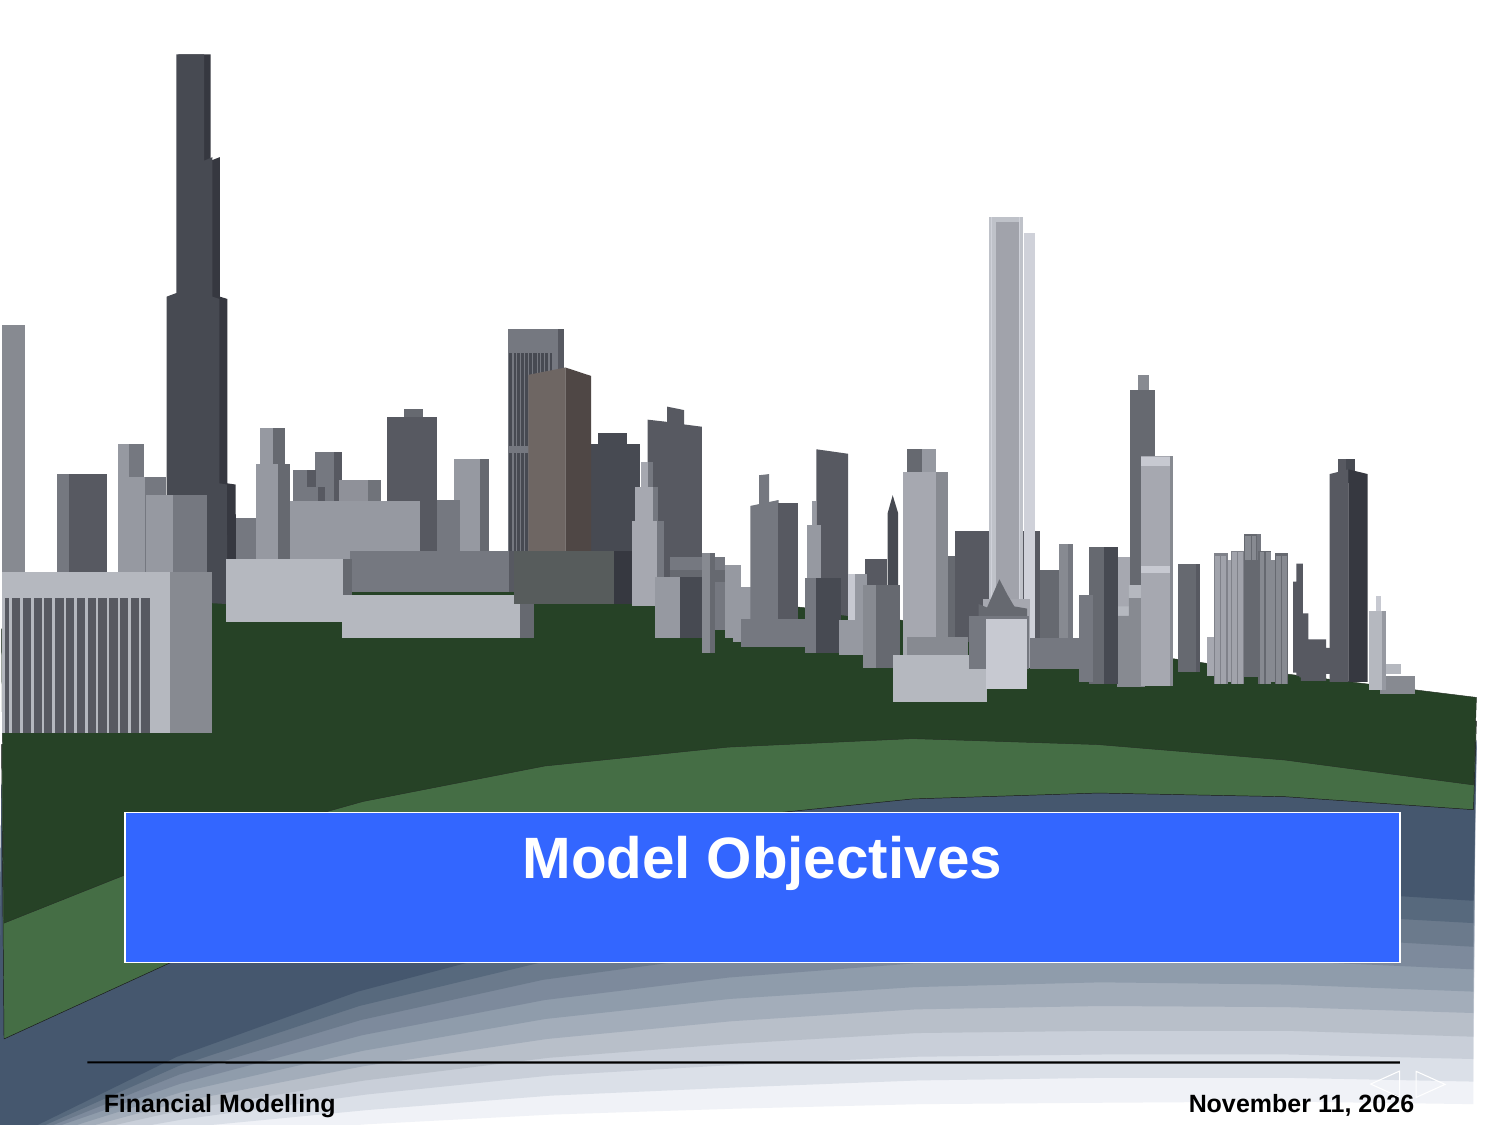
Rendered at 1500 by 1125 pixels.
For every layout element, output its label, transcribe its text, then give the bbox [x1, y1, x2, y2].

title Model Objectives [124, 812, 1401, 963]
